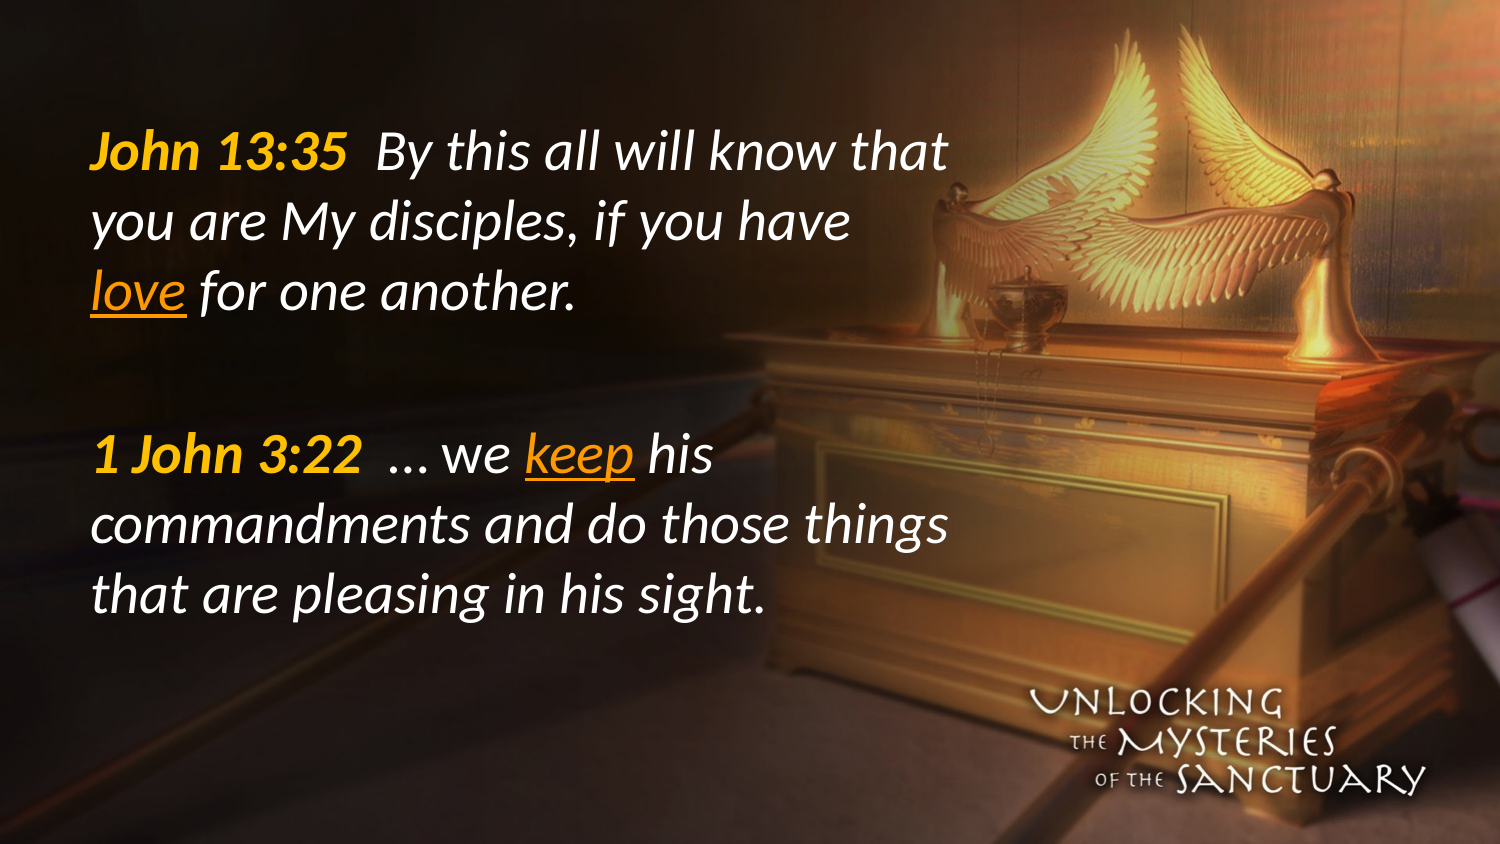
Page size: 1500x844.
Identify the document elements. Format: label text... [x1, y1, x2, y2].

list John 13:35 By this all will know that you are My disciples, if you have love for one another. 1 John 3:22 … we keep his commandments and do those things that are pleasing in his sight. [75, 104, 971, 754]
picture [0, 0, 1500, 844]
